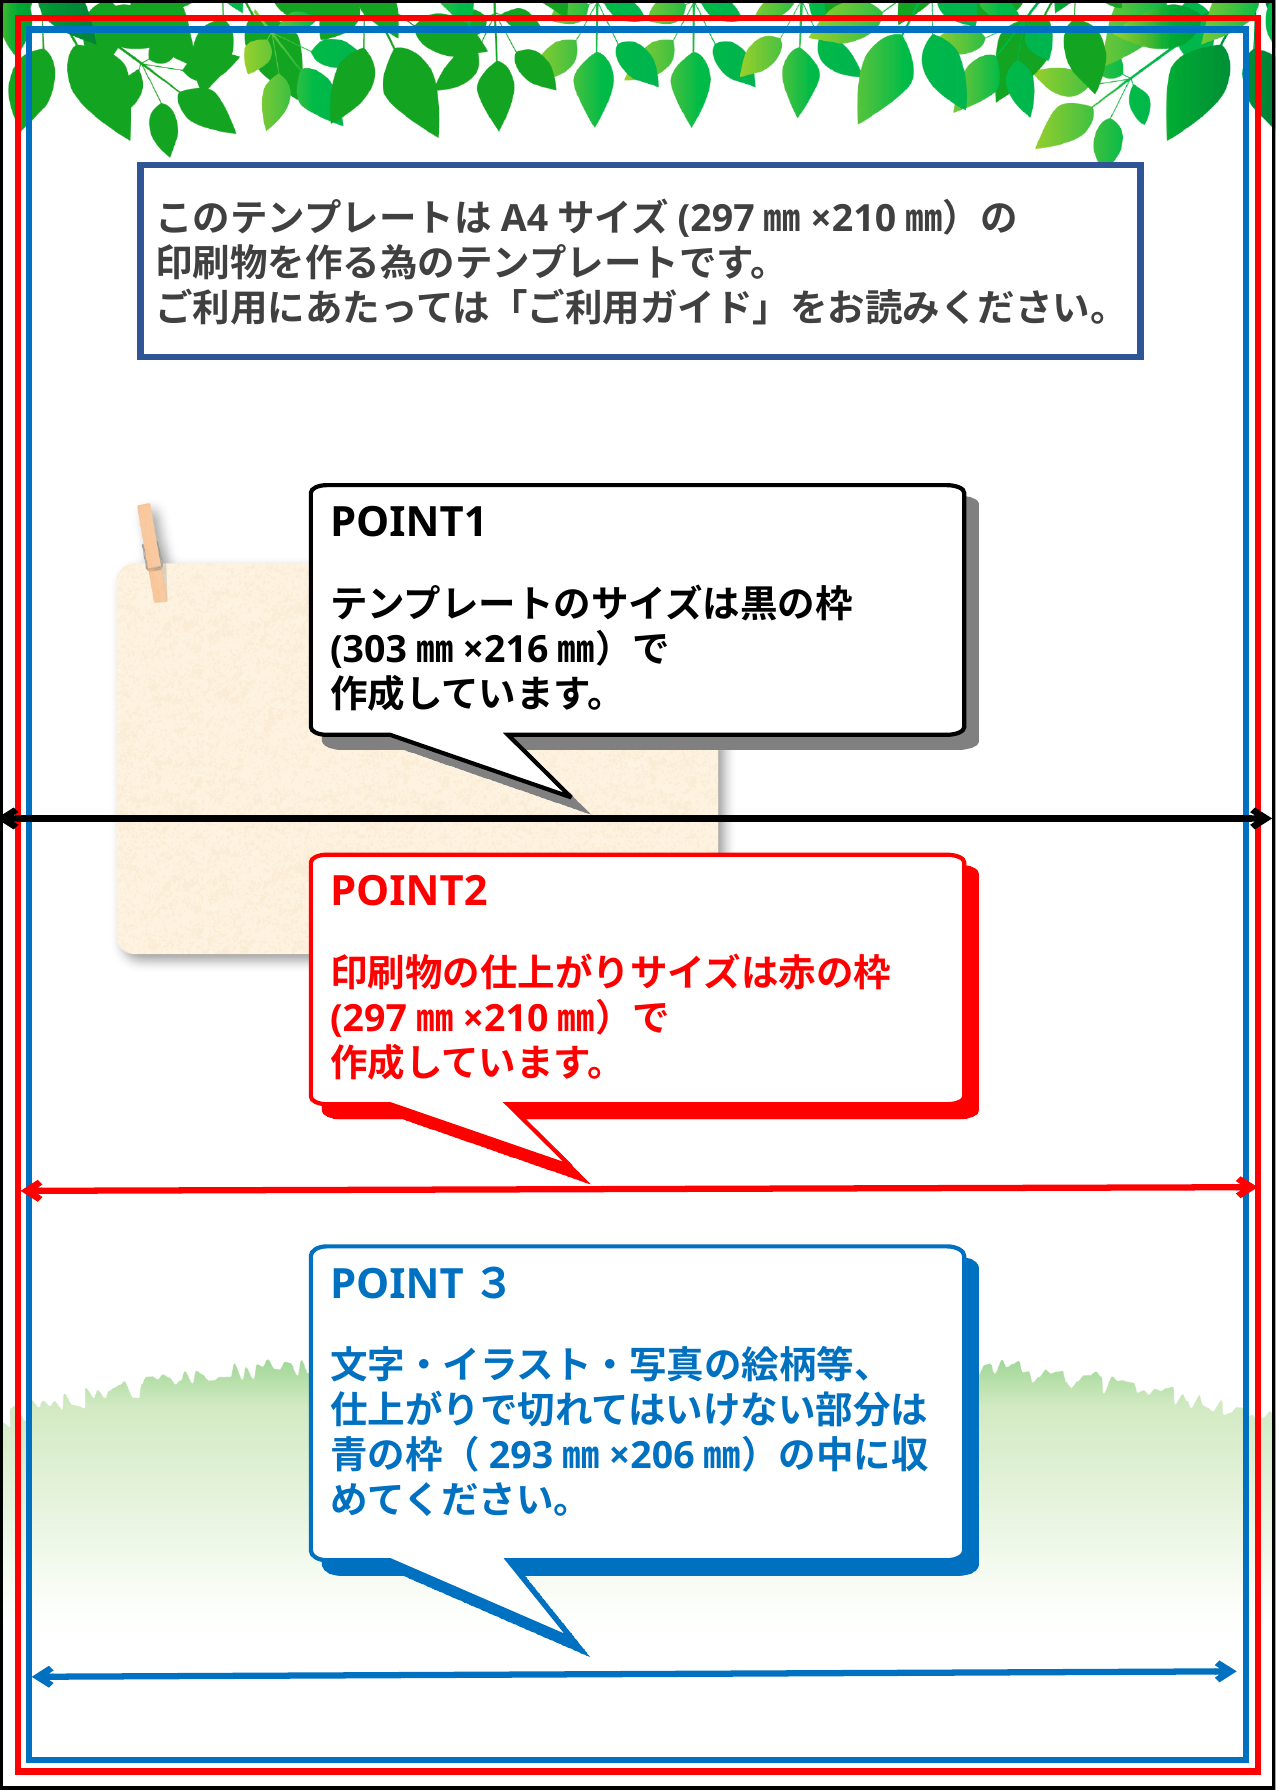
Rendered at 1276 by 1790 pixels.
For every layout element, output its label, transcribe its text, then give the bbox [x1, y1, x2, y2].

text_box POINT３ 文字・イラスト・写真の絵柄等、 仕上がりで切れてはいけない部分は 青の枠（293㎜×206㎜）の中に収めてください。 [310, 1246, 965, 1639]
text_box [28, 822, 1247, 1187]
text_box [17, 17, 1259, 815]
text_box [0, 0, 1276, 1790]
text_box POINT1 テンプレートのサイズは黒の枠 (303㎜×216㎜）で 作成しています。 [310, 485, 965, 798]
text_box POINT2 印刷物の仕上がりサイズは赤の枠(297㎜×210㎜）で 作成しています。 [310, 854, 965, 1167]
text_box [28, 1191, 1247, 1761]
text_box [20, 1187, 1258, 1191]
text_box このテンプレートはA4サイズ(297㎜×210㎜）の 印刷物を作る為のテンプレートです。 ご利用にあたっては「ご利用ガイド」をお読みください。 [140, 164, 1142, 358]
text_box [31, 1671, 1237, 1677]
text_box [17, 822, 1259, 1773]
text_box [28, 28, 1247, 815]
